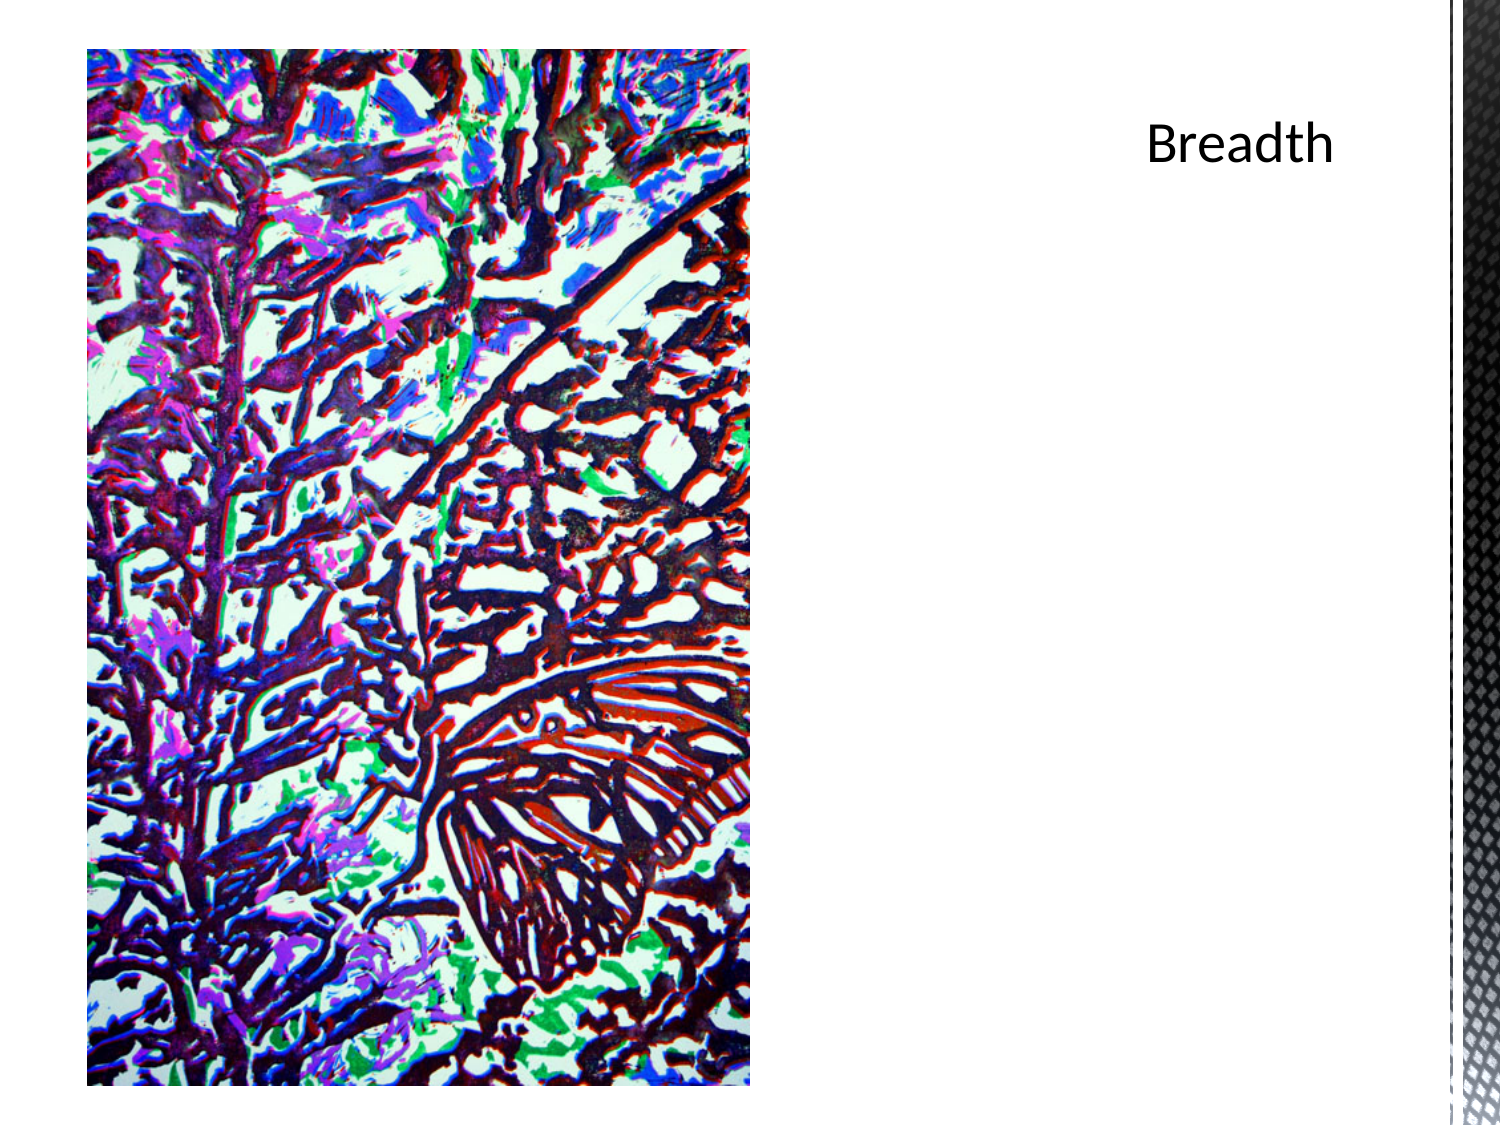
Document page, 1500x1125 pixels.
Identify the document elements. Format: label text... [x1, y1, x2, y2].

picture [1447, 0, 1500, 1125]
picture [87, 49, 751, 1086]
title Breadth [0, 45, 1350, 233]
